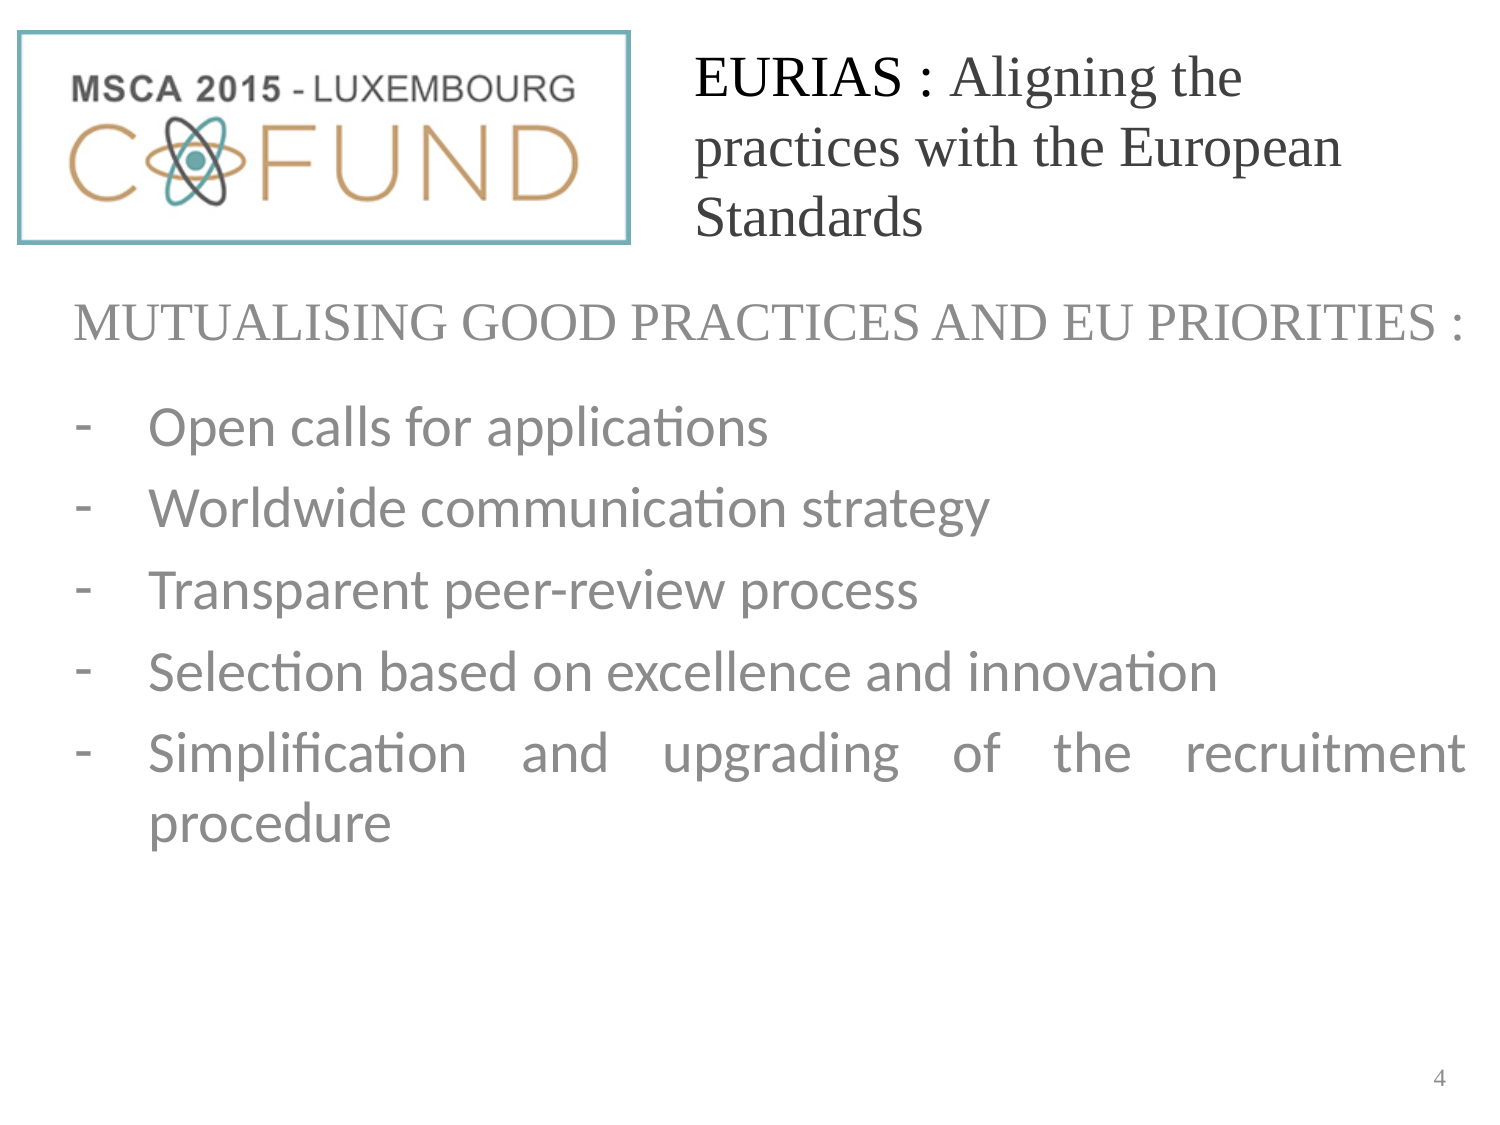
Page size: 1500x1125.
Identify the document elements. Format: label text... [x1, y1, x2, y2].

text_box EURIAS : Aligning the practices with the European Standards [679, 30, 1459, 245]
subtitle Mutualising good practices and EU priorities : Open calls for applications Worldwide communication strategy Transparent peer-review process Selection based on excellence and innovation Simplification and upgrading of the recruitment procedure [58, 278, 1483, 1000]
footer 4 [986, 1046, 1462, 1107]
picture [17, 30, 631, 246]
